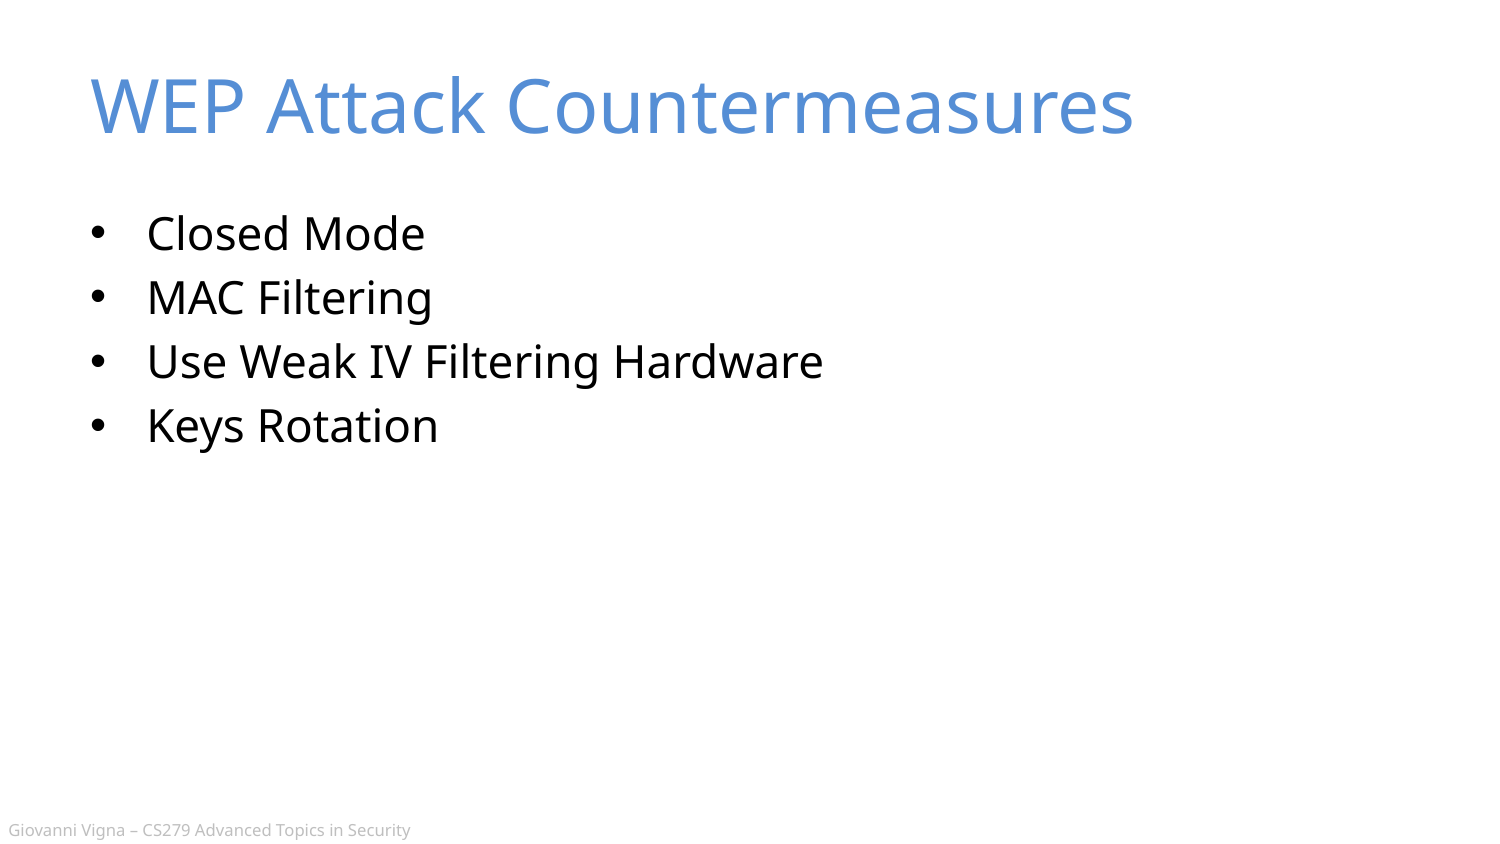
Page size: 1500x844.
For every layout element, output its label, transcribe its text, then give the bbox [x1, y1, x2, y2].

title WEP Attack Countermeasures [75, 33, 1425, 175]
list Closed Mode MAC Filtering Use Weak IV Filtering Hardware Keys Rotation [75, 196, 1425, 813]
